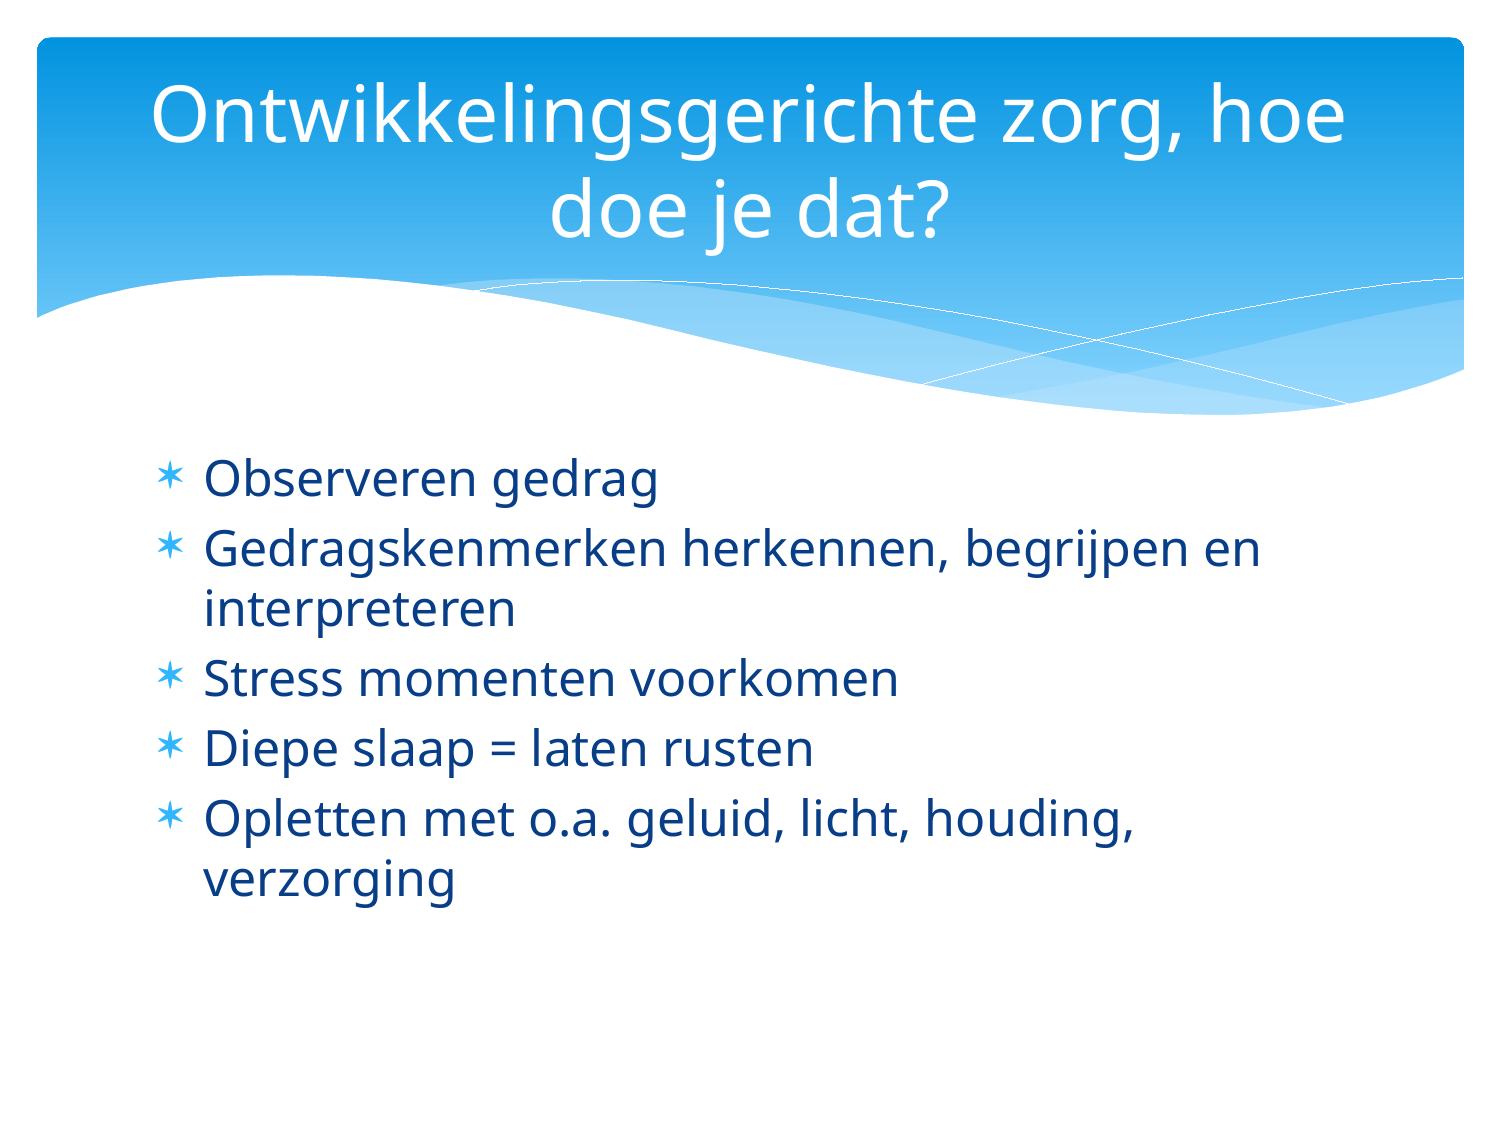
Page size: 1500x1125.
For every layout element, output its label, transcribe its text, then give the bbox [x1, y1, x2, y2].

title Ontwikkelingsgerichte zorg, hoe doe je dat? [75, 55, 1425, 261]
list Observeren gedrag Gedragskenmerken herkennen, begrijpen en interpreteren Stress momenten voorkomen Diepe slaap = laten rusten Opletten met o.a. geluid, licht, houding, verzorging [143, 438, 1359, 1005]
